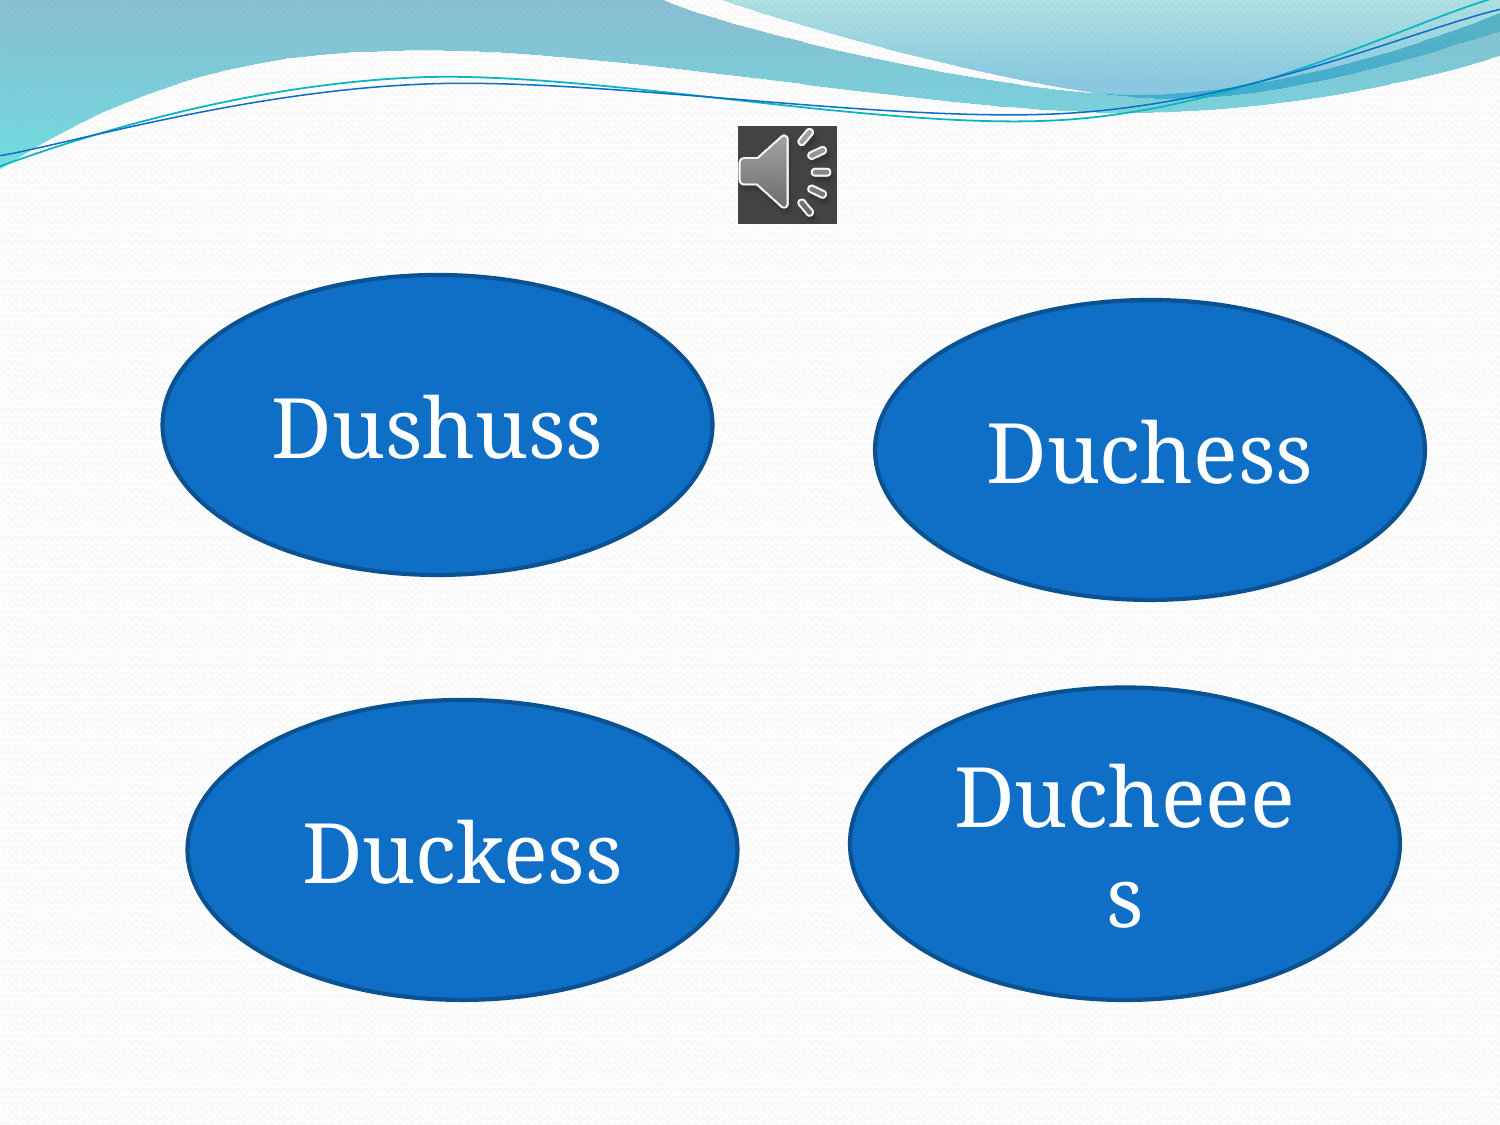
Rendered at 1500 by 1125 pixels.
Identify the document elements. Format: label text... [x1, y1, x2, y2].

text_box Duckess [185, 697, 740, 1003]
text_box Dushuss [160, 272, 715, 578]
text_box Ducheees [847, 685, 1403, 1003]
picture [737, 124, 838, 226]
text_box Duchess [872, 297, 1428, 603]
